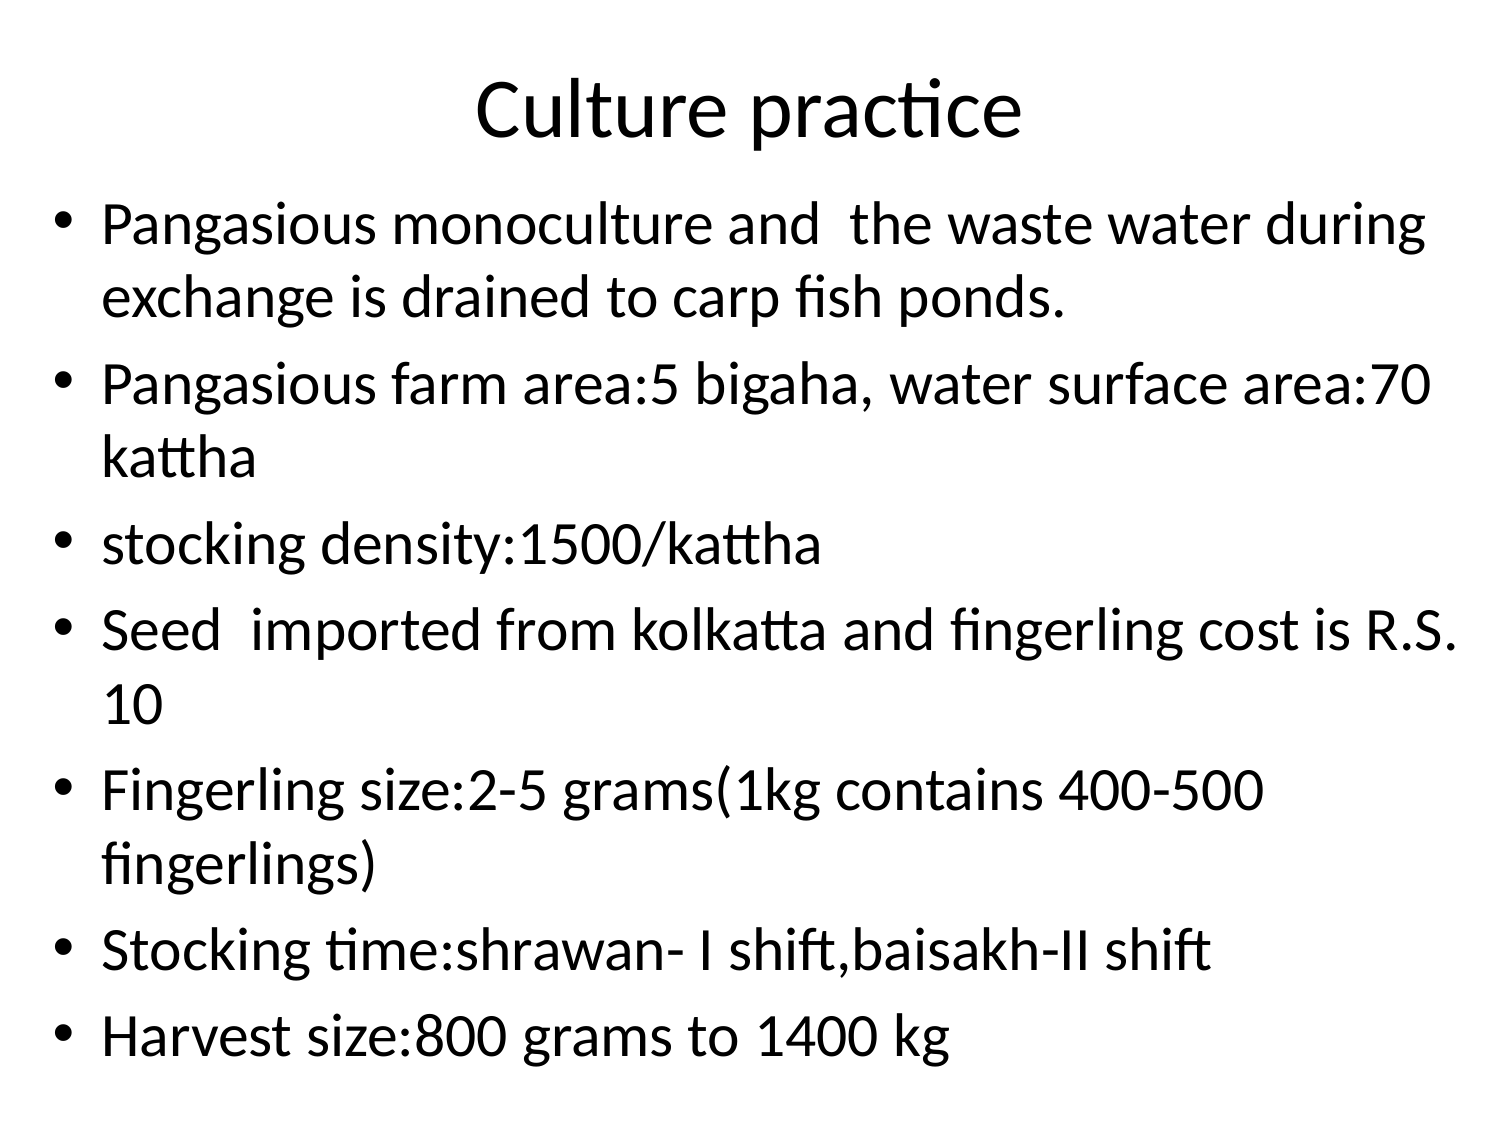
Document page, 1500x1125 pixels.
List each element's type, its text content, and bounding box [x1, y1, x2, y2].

title Culture practice [75, 45, 1425, 163]
list Pangasious monoculture and the waste water during exchange is drained to carp fish ponds. Pangasious farm area:5 bigaha, water surface area:70 kattha stocking density:1500/kattha Seed imported from kolkatta and fingerling cost is R.S. 10 Fingerling size:2-5 grams(1kg contains 400-500 fingerlings) Stocking time:shrawan- I shift,baisakh-II shift Harvest size:800 grams to 1400 kg [37, 174, 1475, 1088]
